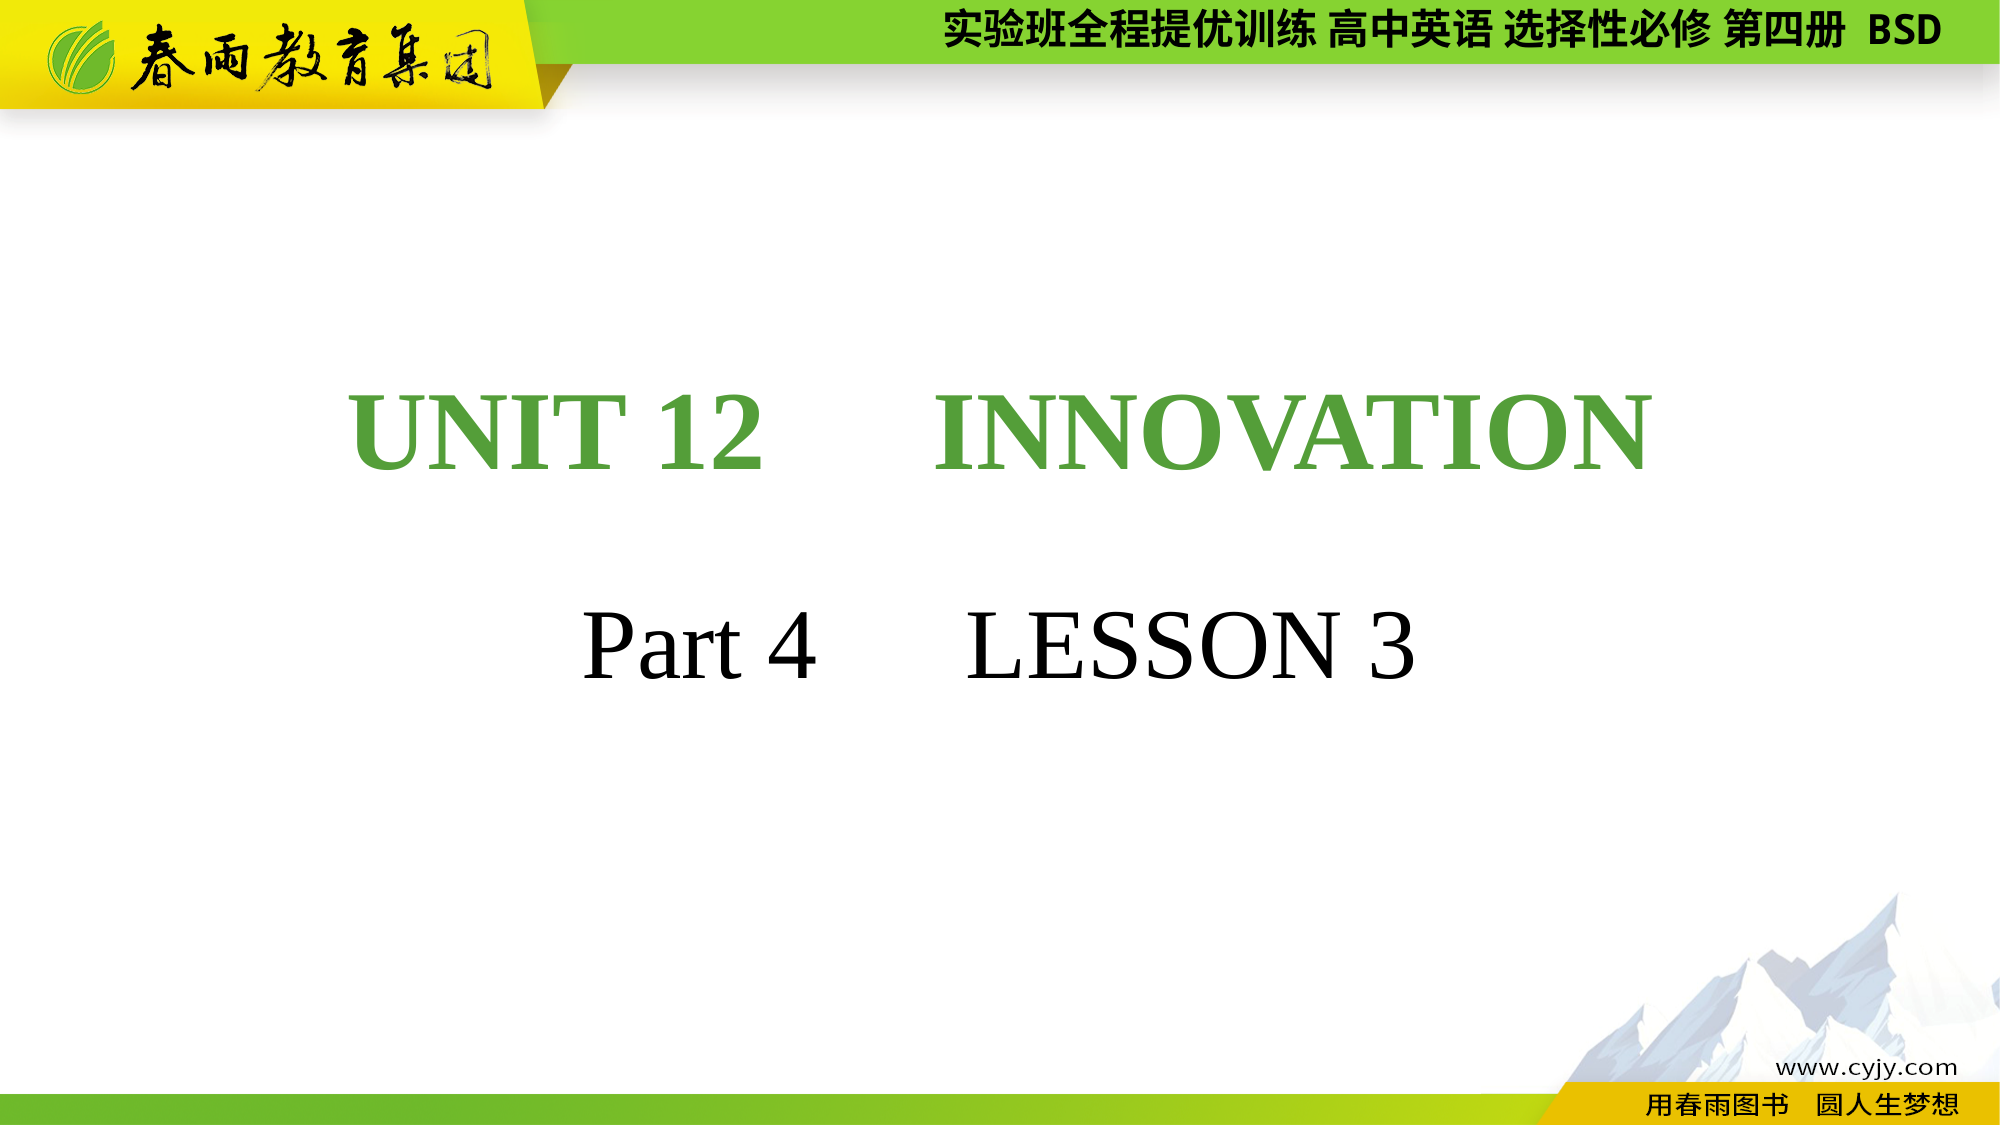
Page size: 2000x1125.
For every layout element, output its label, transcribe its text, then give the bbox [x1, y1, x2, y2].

picture [0, 0, 2000, 1125]
text_box Part 4 LESSON 3 [54, 511, 1946, 706]
text_box UNIT 12 INNOVATION [54, 282, 1946, 500]
